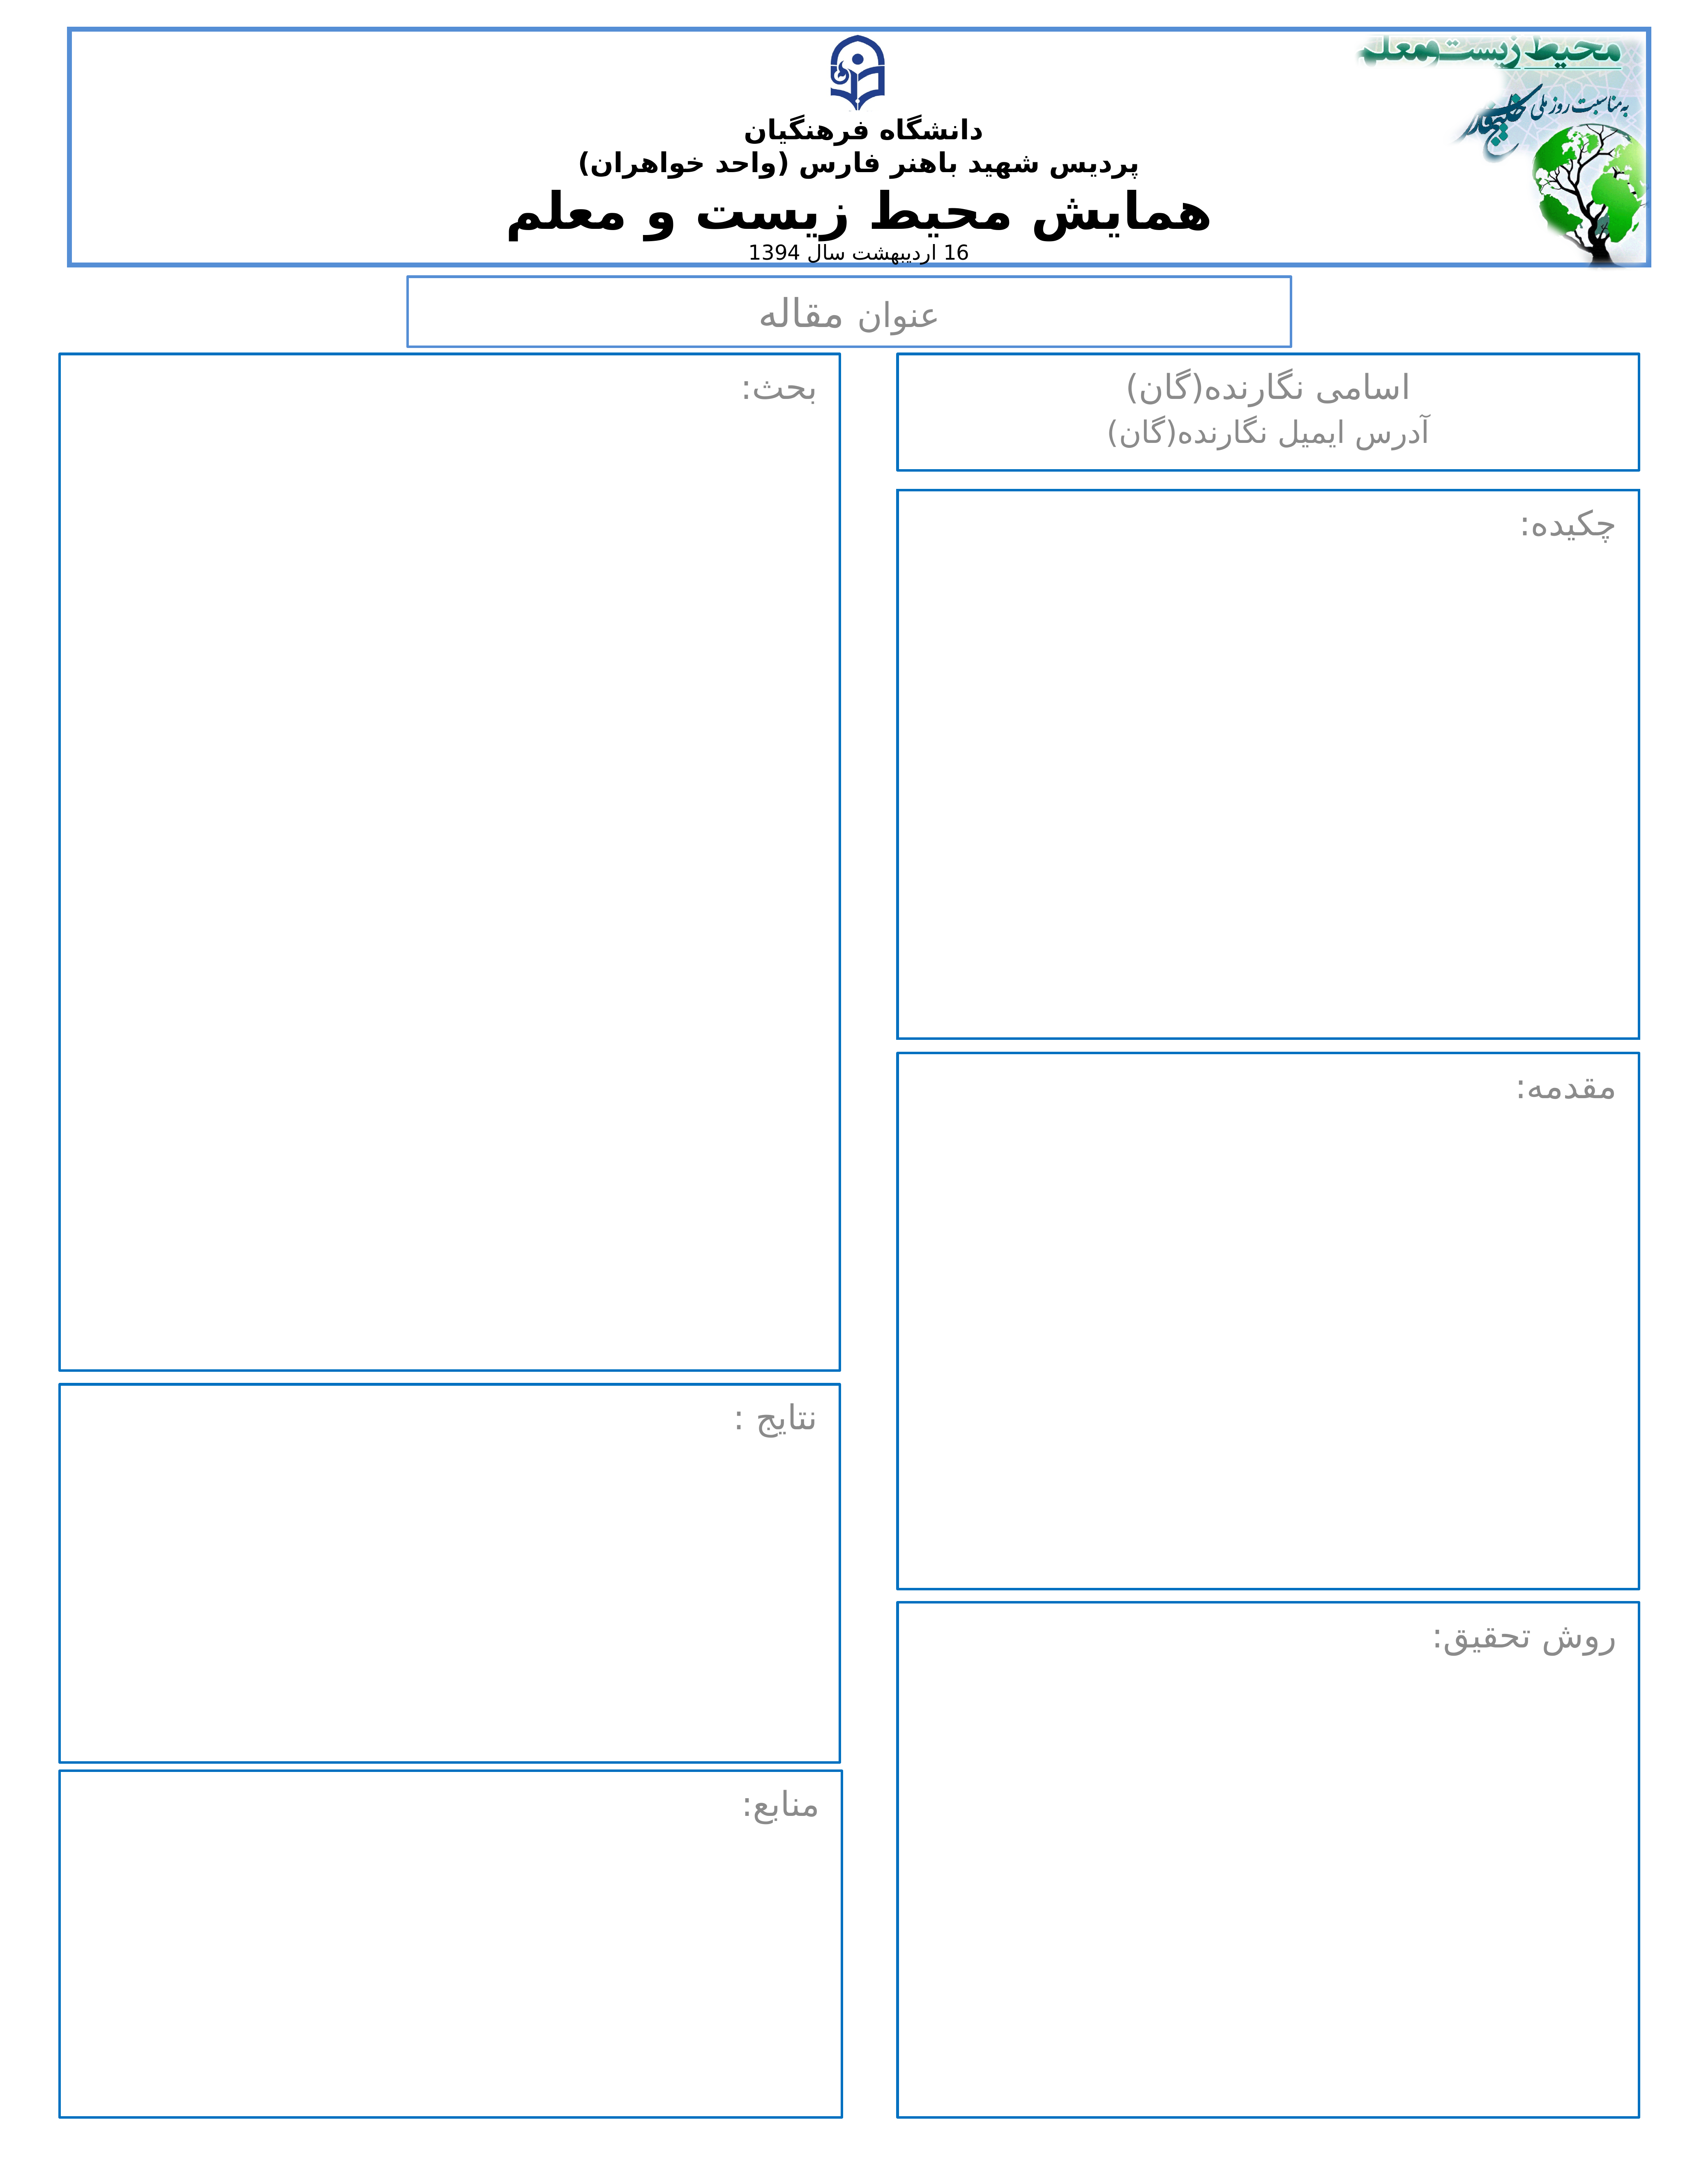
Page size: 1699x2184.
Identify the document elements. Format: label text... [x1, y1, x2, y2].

text_box اسامی نگارنده(گان) آدرس ایمیل نگارنده(گان) [897, 354, 1639, 470]
text_box بحث: [60, 354, 840, 1371]
subtitle چکیده: [897, 490, 1639, 1039]
text_box مقدمه: [897, 1053, 1639, 1590]
picture [1335, 20, 1660, 282]
text_box منابع: [60, 1771, 842, 2117]
picture [821, 34, 897, 111]
text_box روش تحقیق: [897, 1602, 1639, 2117]
text_box عنوان مقاله [407, 276, 1291, 347]
title دانشگاه فرهنگیان پردیس شهید باهنر فارس (واحد خواهران) همایش محیط زیست و معلم 16 اردیبهشت سال 1394 [69, 29, 1332, 265]
text_box نتایج : [60, 1384, 840, 1762]
